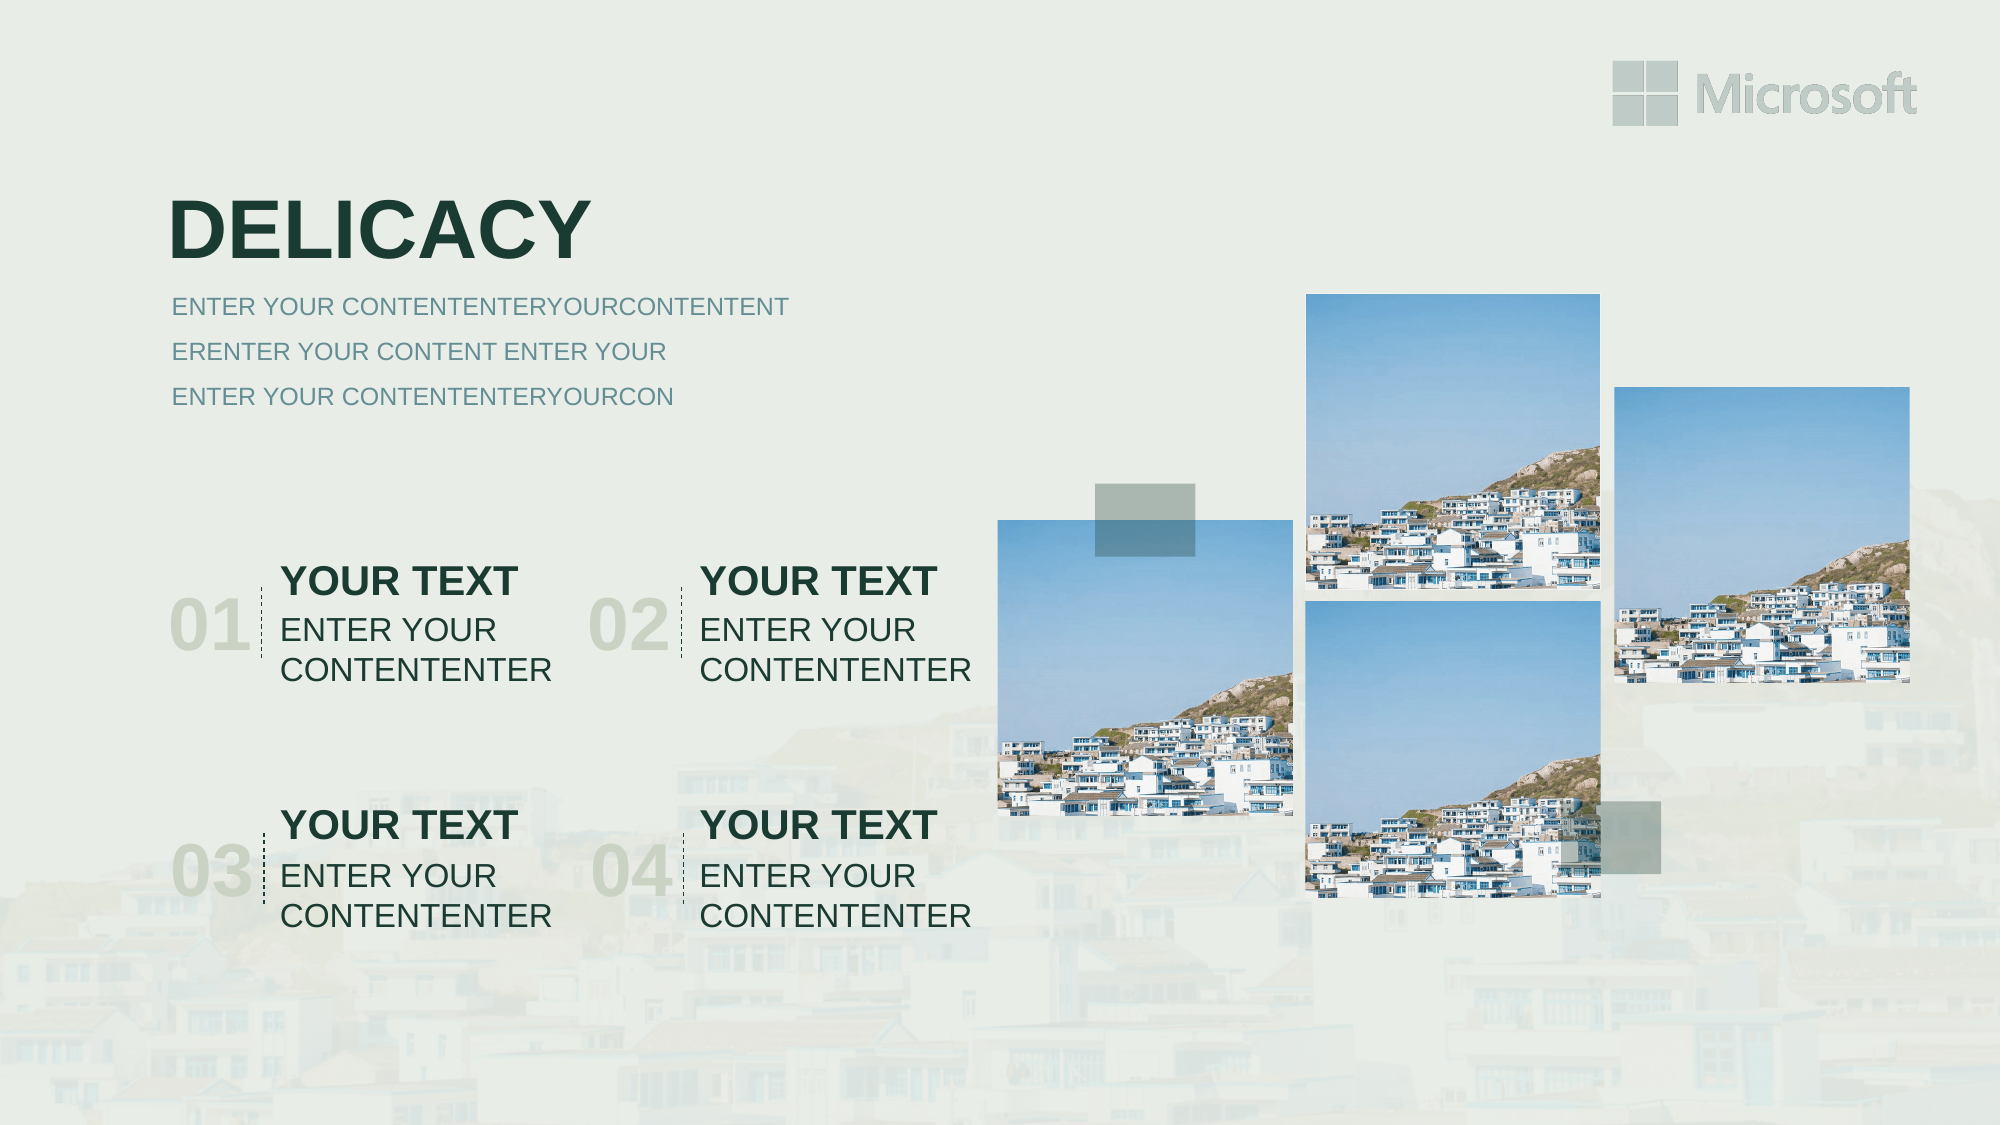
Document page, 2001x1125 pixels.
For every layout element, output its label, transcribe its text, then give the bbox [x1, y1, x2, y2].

text_box [1094, 483, 1196, 520]
text_box 01 [153, 568, 265, 674]
picture [997, 520, 1293, 816]
text_box YOUR TEXT [265, 546, 602, 611]
text_box YOUR TEXT [265, 790, 602, 856]
text_box YOUR TEXT [684, 790, 1021, 856]
text_box YOUR TEXT [684, 546, 997, 611]
text_box ENTER YOUR CONTENTENTER [684, 611, 997, 696]
text_box ENTER YOUR CONTENTENTER [265, 856, 637, 942]
picture [1305, 601, 1601, 898]
text_box ENTER YOUR CONTENTENTER [265, 611, 637, 696]
picture [1548, 0, 1982, 191]
text_box ENTER YOUR CONTENTENTER [684, 847, 1056, 942]
text_box DELICACY [153, 168, 754, 283]
text_box ENTER YOUR CONTENTENTERYOURCONTENTENT ERENTER YOUR CONTENT ENTER YOUR ENTER YOUR CONTENTENTERYOURCON [156, 268, 981, 418]
text_box [1601, 800, 1662, 875]
text_box 02 [573, 568, 684, 674]
text_box 04 [575, 813, 684, 919]
text_box 03 [155, 813, 265, 919]
picture [1614, 387, 1910, 683]
picture [1305, 293, 1601, 589]
